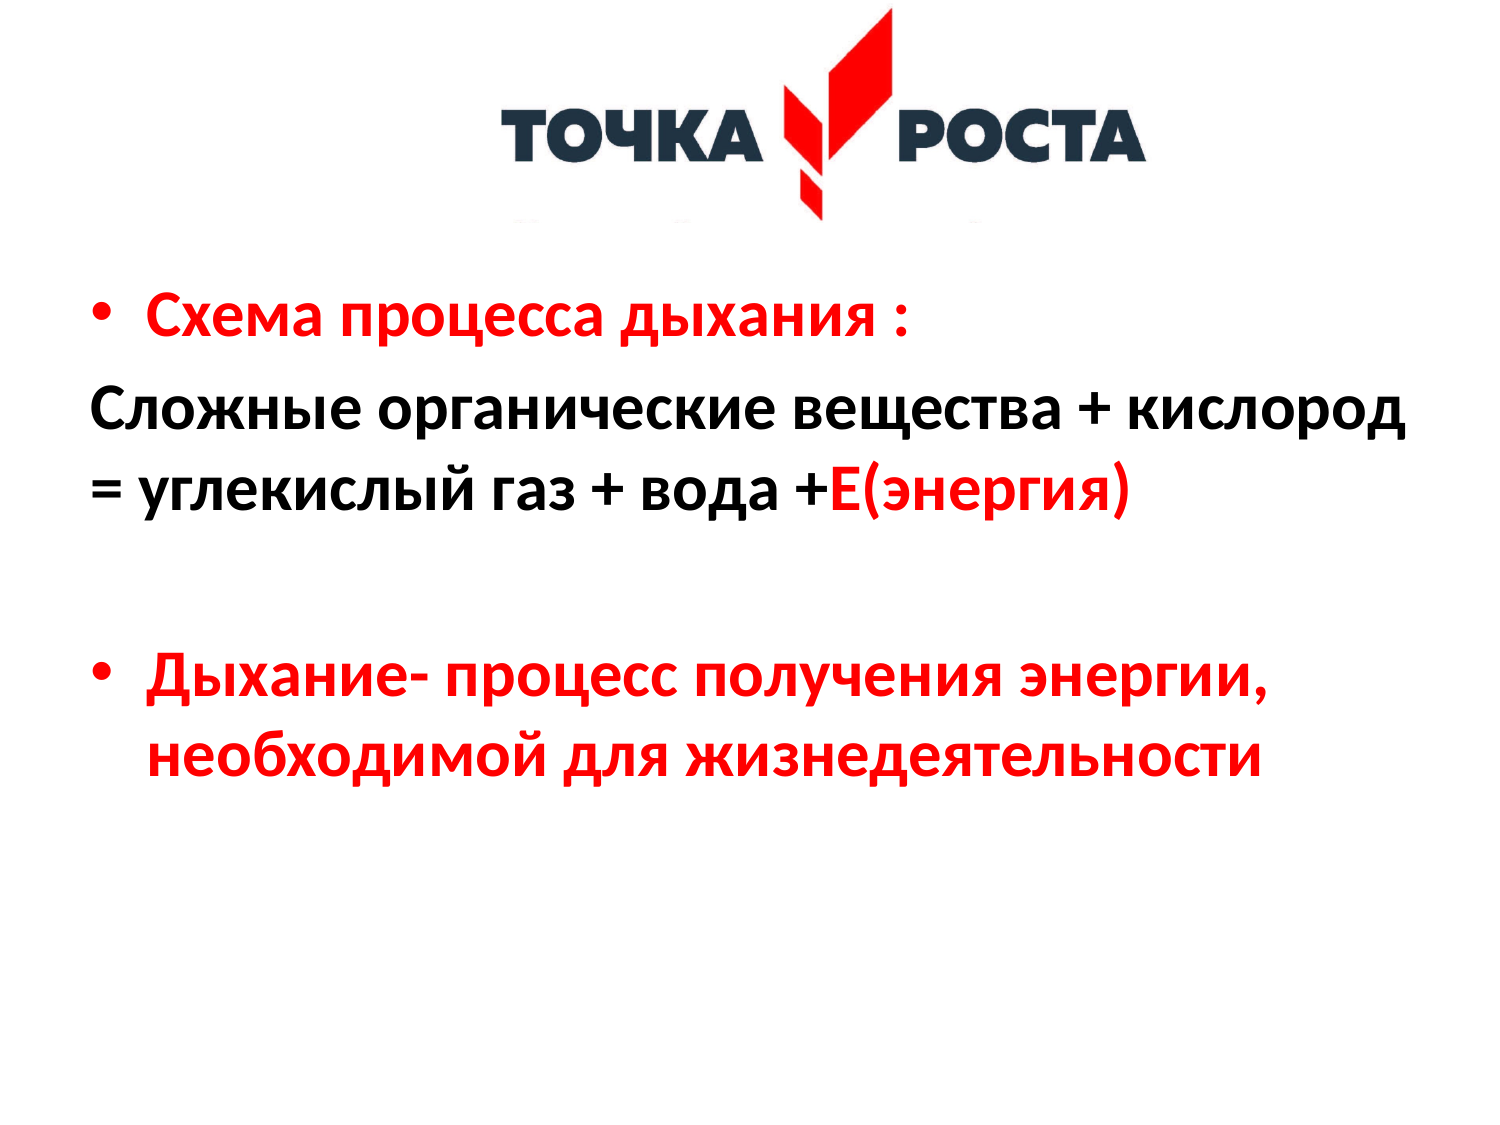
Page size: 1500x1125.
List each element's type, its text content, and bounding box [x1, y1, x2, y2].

list Схема процесса дыхания : Сложные органические вещества + кислород = углекислый газ + вода +Е(энергия) Дыхание- процесс получения энергии, необходимой для жизнедеятельности [75, 262, 1425, 1005]
picture [430, 0, 1209, 223]
